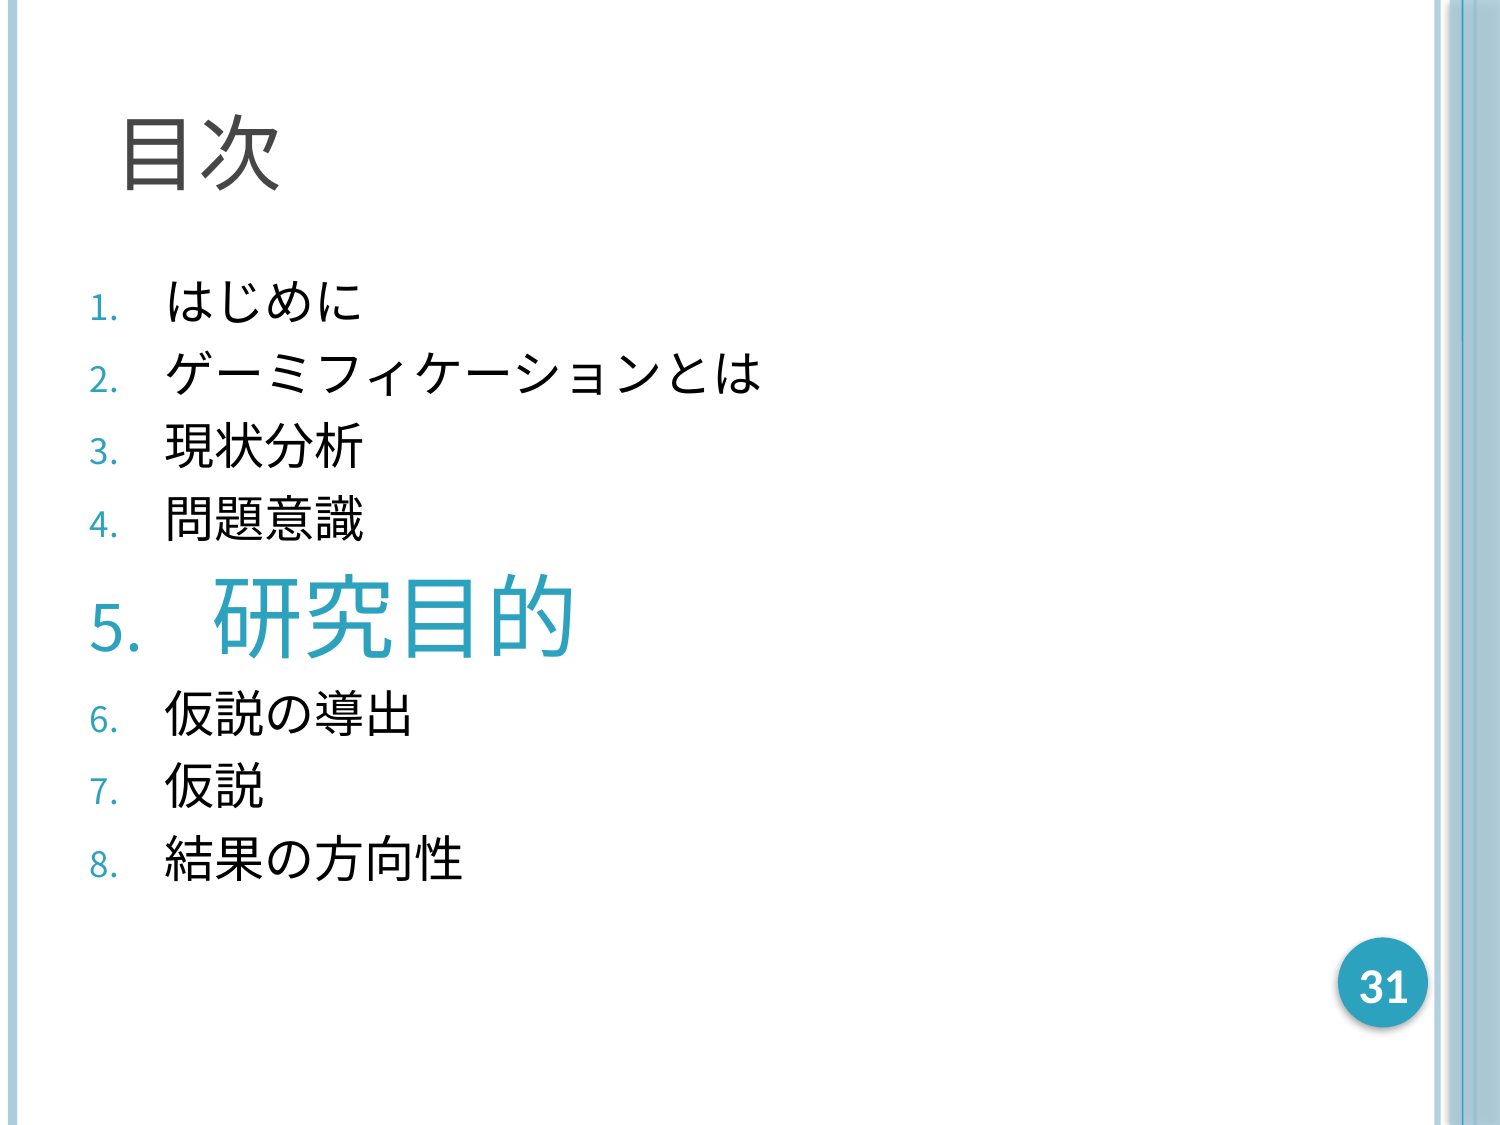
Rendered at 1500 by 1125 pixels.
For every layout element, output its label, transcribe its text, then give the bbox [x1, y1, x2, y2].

list はじめに ゲーミフィケーションとは 現状分析 問題意識 研究目的 仮説の導出 仮説 結果の方向性 [75, 262, 1300, 1062]
title 目次 [100, 42, 339, 209]
slide_number 31 [1333, 940, 1434, 1027]
